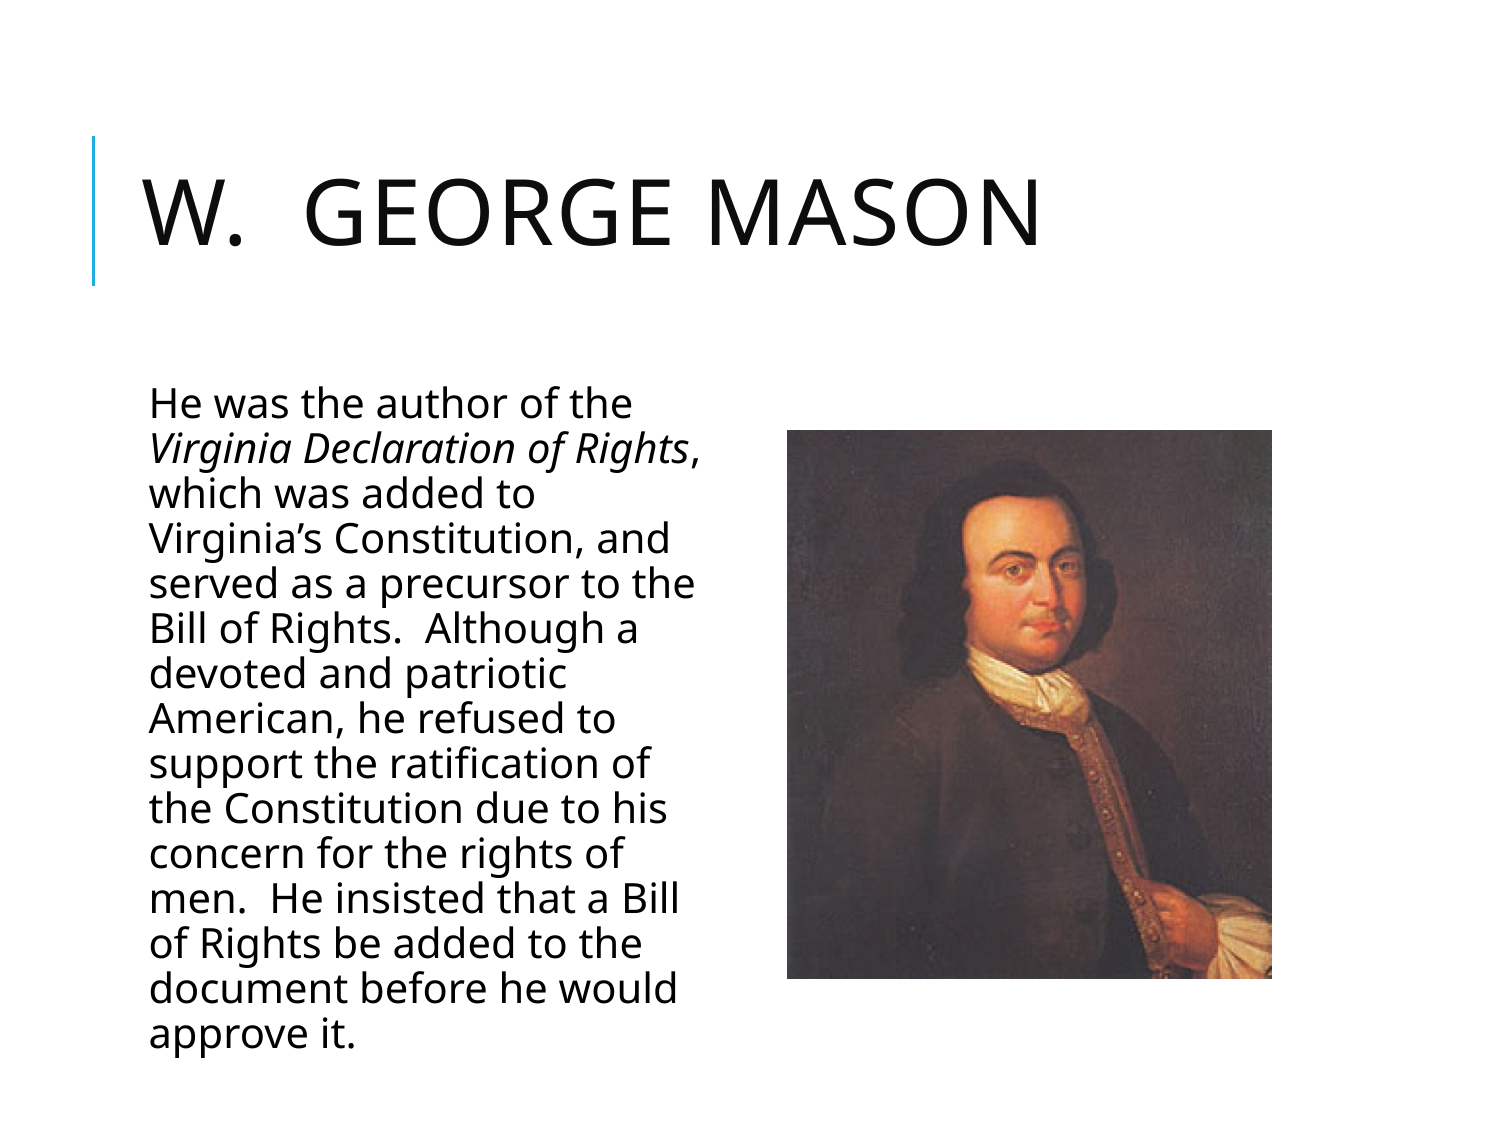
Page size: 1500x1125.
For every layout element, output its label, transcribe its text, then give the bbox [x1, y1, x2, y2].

title w. George mason [126, 96, 1322, 342]
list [786, 430, 1273, 980]
list He was the author of the Virginia Declaration of Rights, which was added to Virginia’s Constitution, and served as a precursor to the Bill of Rights. Although a devoted and patriotic American, he refused to support the ratification of the Constitution due to his concern for the rights of men. He insisted that a Bill of Rights be added to the document before he would approve it. [126, 375, 711, 1035]
